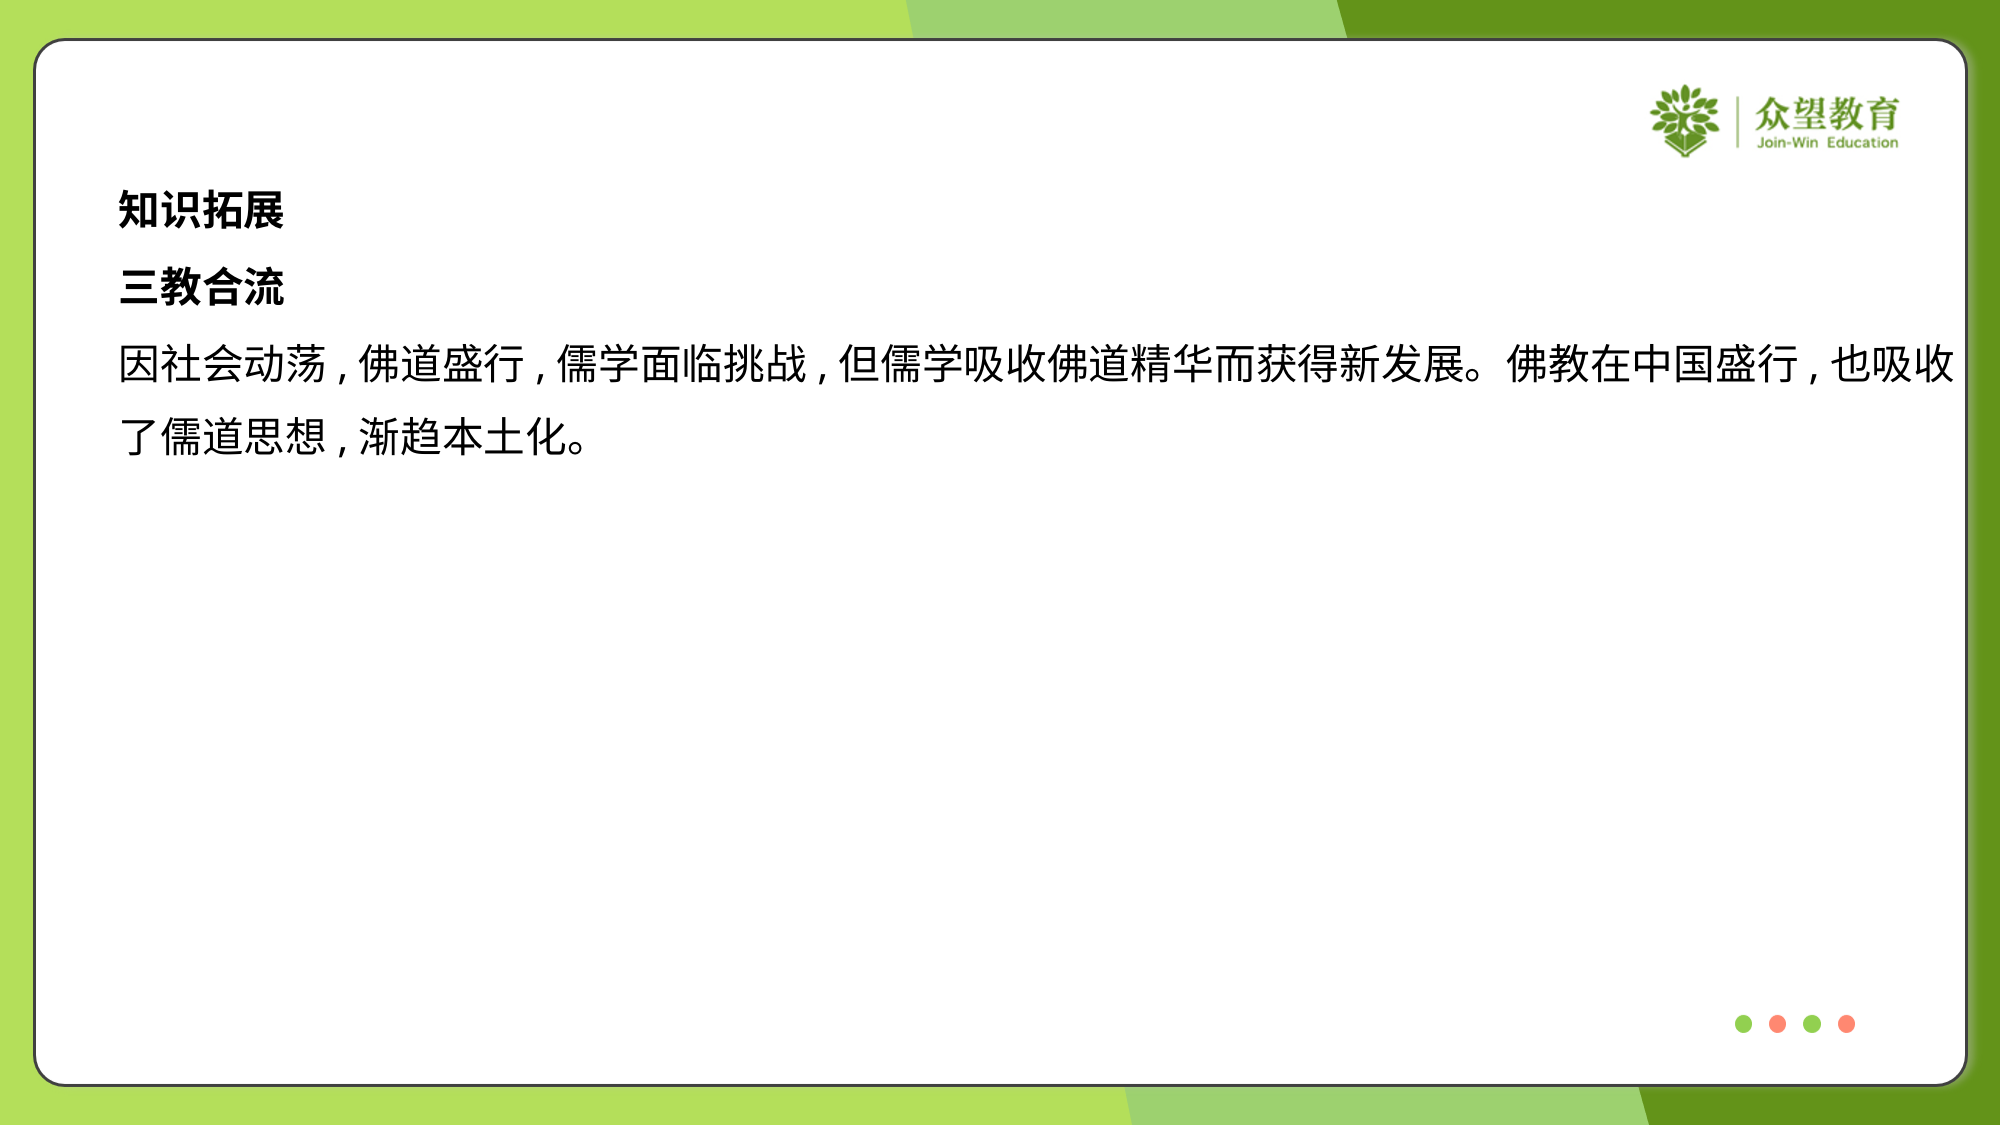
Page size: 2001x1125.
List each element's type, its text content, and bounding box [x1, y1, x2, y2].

picture [0, 0, 2000, 1125]
text_box 知识拓展 三教合流 因社会动荡,佛道盛行,儒学面临挑战,但儒学吸收佛道精华而获得新发展。佛教在中国盛行,也吸收 了儒道思想,渐趋本土化。 [118, 158, 1883, 454]
